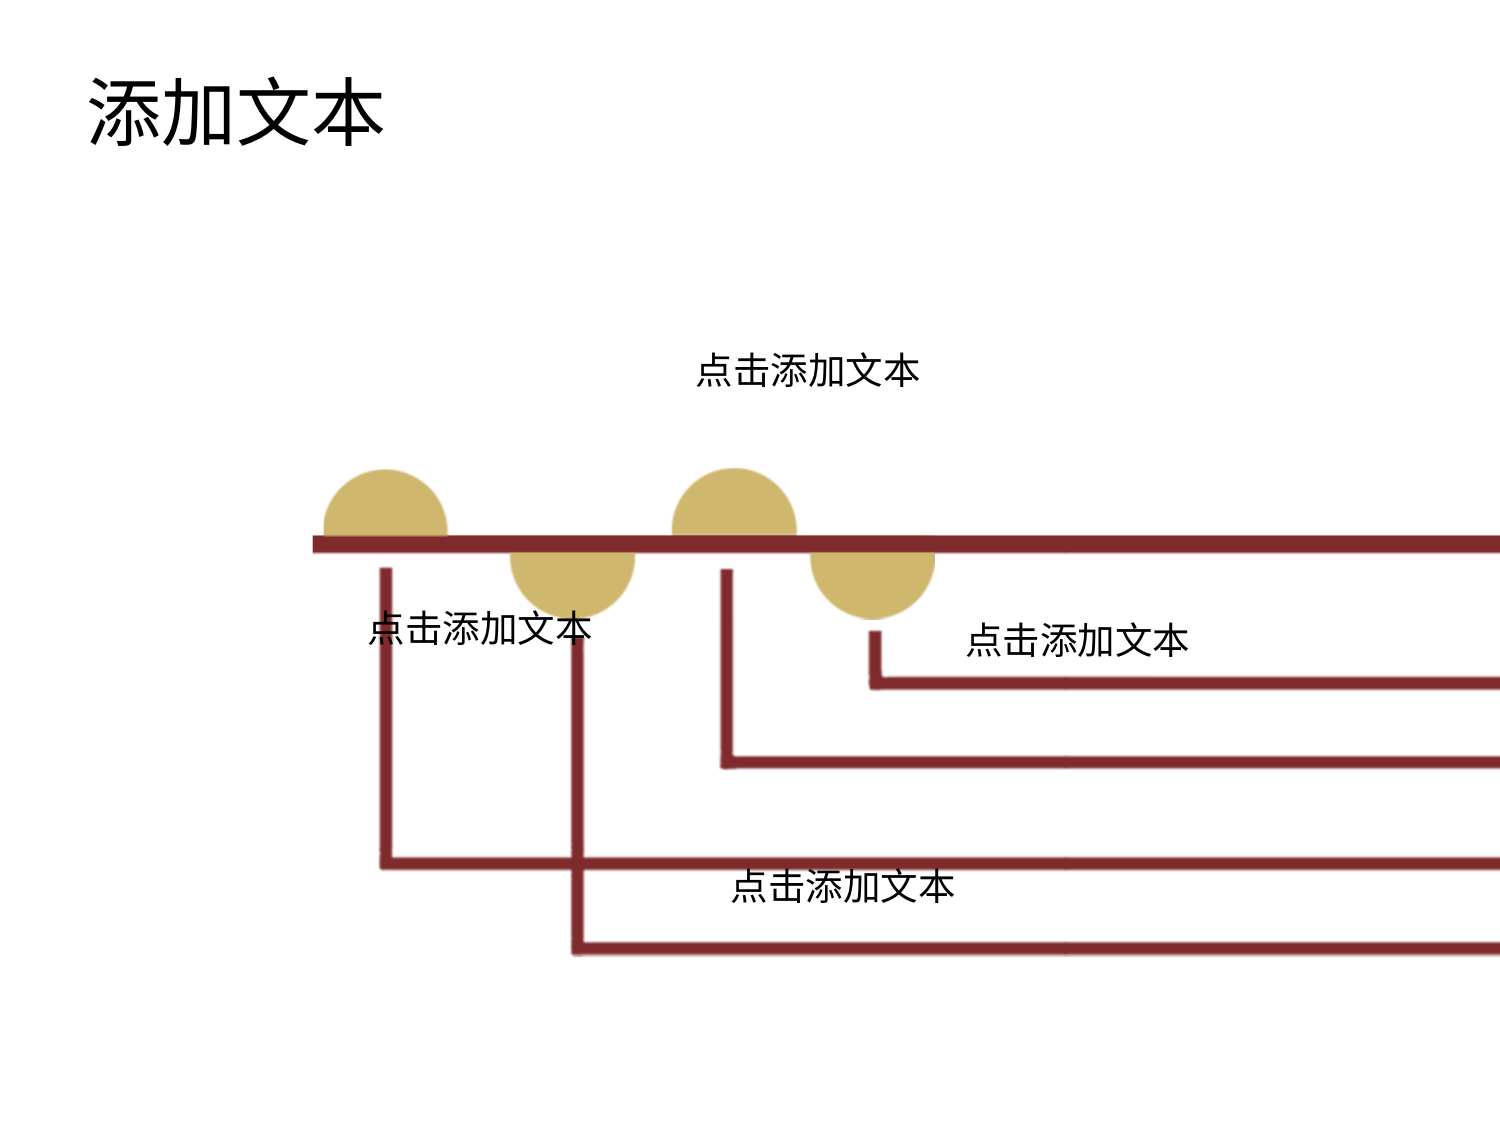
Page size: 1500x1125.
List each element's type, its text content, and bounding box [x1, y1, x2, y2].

text_box 点击添加文本 [950, 609, 1206, 670]
text_box 点击添加文本 [352, 597, 608, 658]
picture [0, 0, 1500, 1125]
text_box 添加文本 [72, 58, 402, 164]
text_box 点击添加文本 [716, 855, 971, 916]
text_box 点击添加文本 [680, 339, 936, 400]
